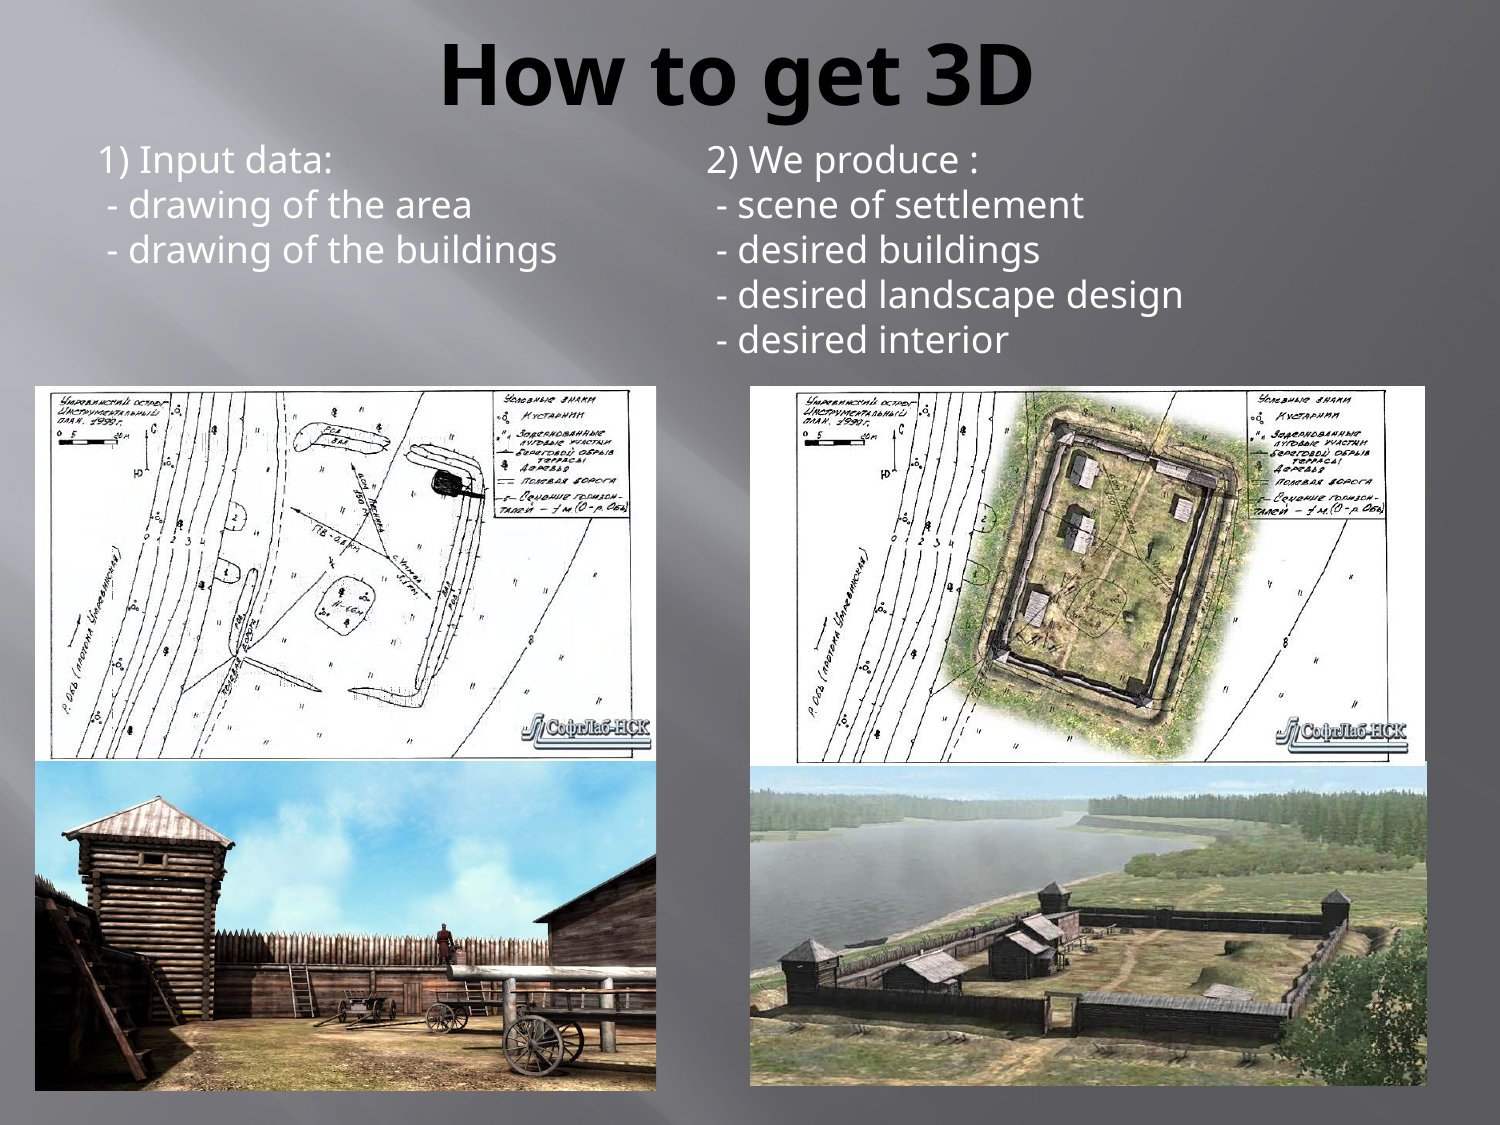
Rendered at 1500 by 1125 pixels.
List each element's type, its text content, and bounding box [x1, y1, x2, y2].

text_box 2) We produce : - scene of settlement - desired buildings - desired landscape design - desired interior [691, 143, 1289, 369]
picture [34, 386, 657, 1091]
title How to get 3D [62, 0, 1413, 143]
picture [749, 386, 1427, 1086]
text_box 1) Input data: - drawing of the area - drawing of the buildings [82, 143, 582, 324]
